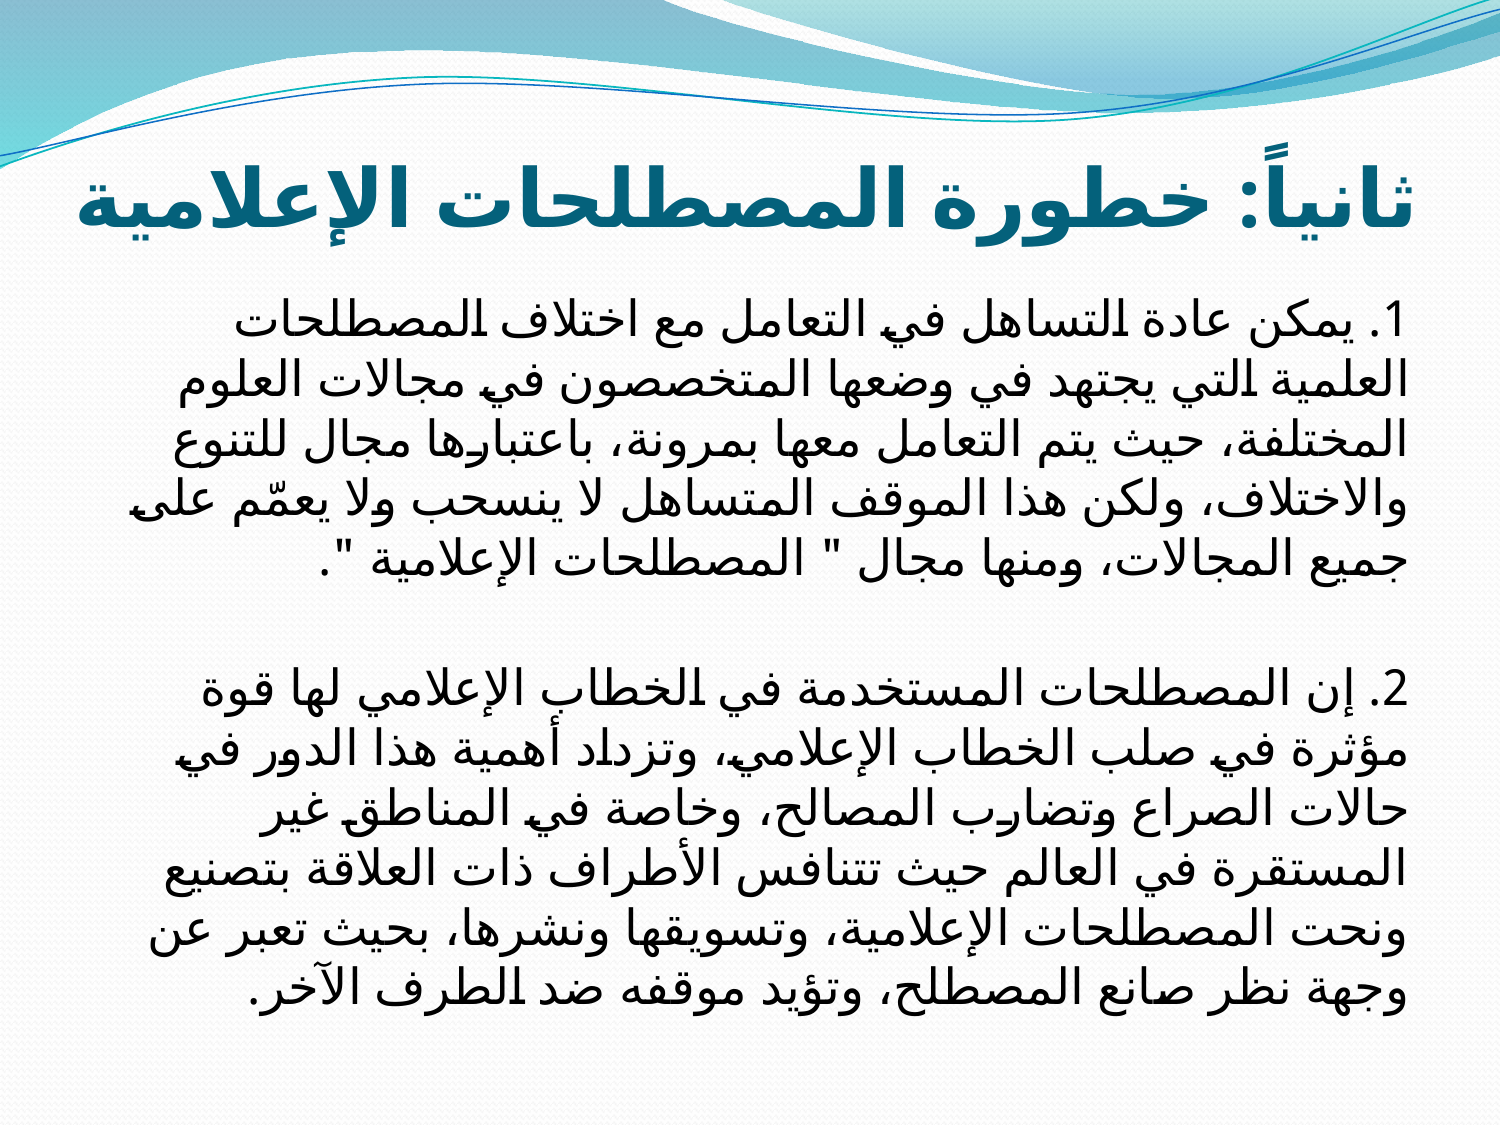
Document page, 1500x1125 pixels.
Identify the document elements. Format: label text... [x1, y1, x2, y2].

list 1. يمكن عادة التساهل في التعامل مع اختلاف المصطلحات العلمية التي يجتهد في وضعها المتخصصون في مجالات العلوم المختلفة، حيث يتم التعامل معها بمرونة، باعتبارها مجال للتنوع والاختلاف، ولكن هذا الموقف المتساهل لا ينسحب ولا يعمّم على جميع المجالات، ومنها مجال " المصطلحات الإعلامية ". 2. إن المصطلحات المستخدمة في الخطاب الإعلامي لها قوة مؤثرة في صلب الخطاب الإعلامي، وتزداد أهمية هذا الدور في حالات الصراع وتضارب المصالح، وخاصة في المناطق غير المستقرة في العالم حيث تتنافس الأطراف ذات العلاقة بتصنيع ونحت المصطلحات الإعلامية، وتسويقها ونشرها، بحيث تعبر عن وجهة نظر صانع المصطلح، وتؤيد موقفه ضد الطرف الآخر. [75, 278, 1425, 1038]
title ثانياً: خطورة المصطلحات الإعلامية [75, 115, 1425, 244]
